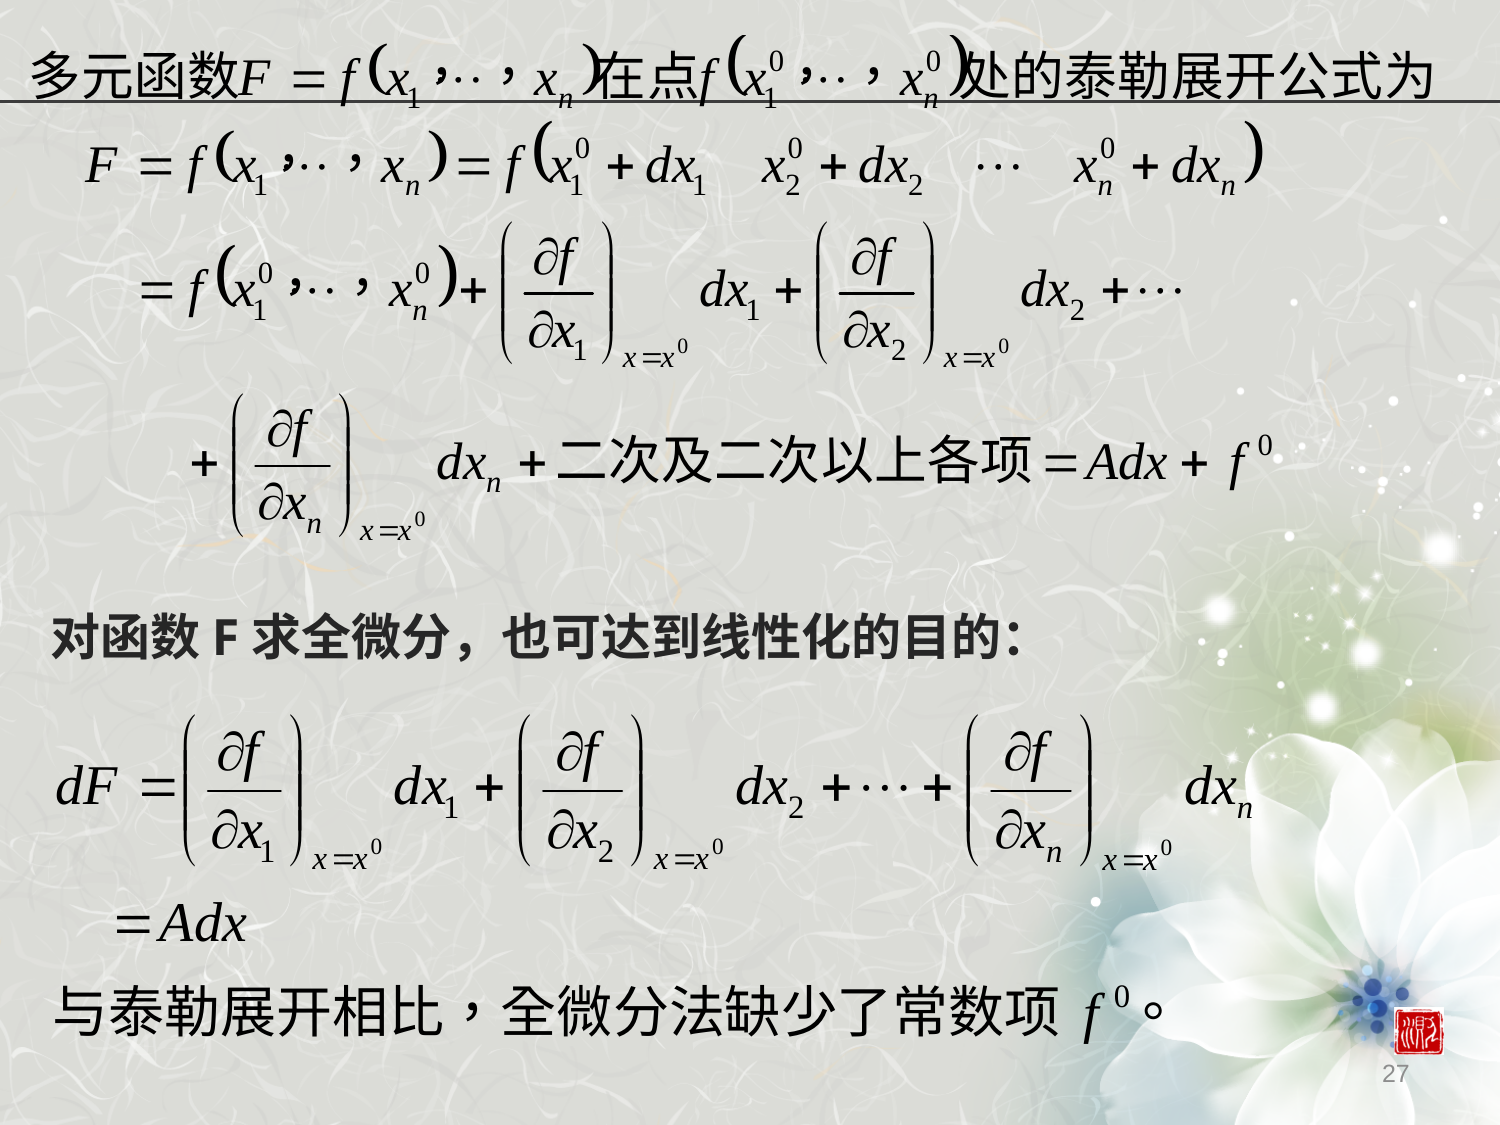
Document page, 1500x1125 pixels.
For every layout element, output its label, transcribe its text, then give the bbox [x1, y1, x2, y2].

picture [0, 0, 1500, 100]
slide_number 27 [1074, 1042, 1425, 1103]
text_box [46, 702, 1266, 1059]
text_box 对函数F求全微分，也可达到线性化的目的： [35, 597, 1231, 673]
picture [0, 103, 1500, 1125]
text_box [23, 34, 1459, 554]
